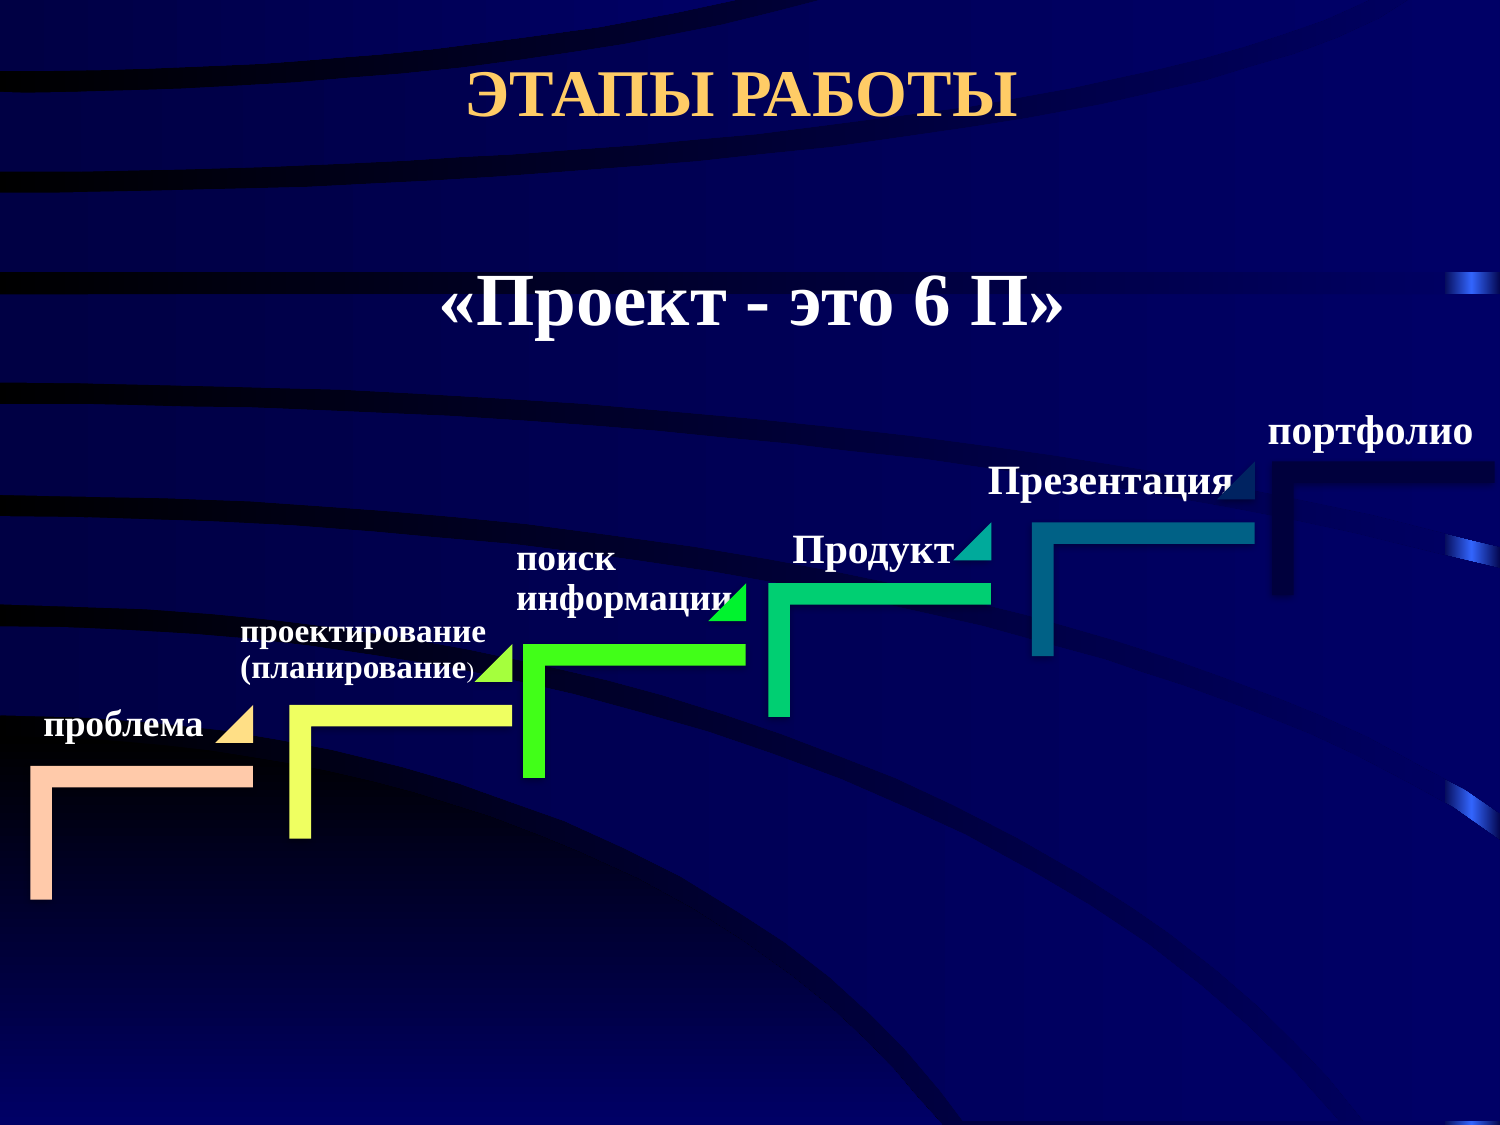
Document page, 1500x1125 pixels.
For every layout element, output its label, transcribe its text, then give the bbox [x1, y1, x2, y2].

title ЭТАПЫ РАБОТЫ [111, 42, 1388, 101]
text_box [29, 337, 1500, 1088]
list «Проект - это 6 П» [52, 101, 1471, 336]
